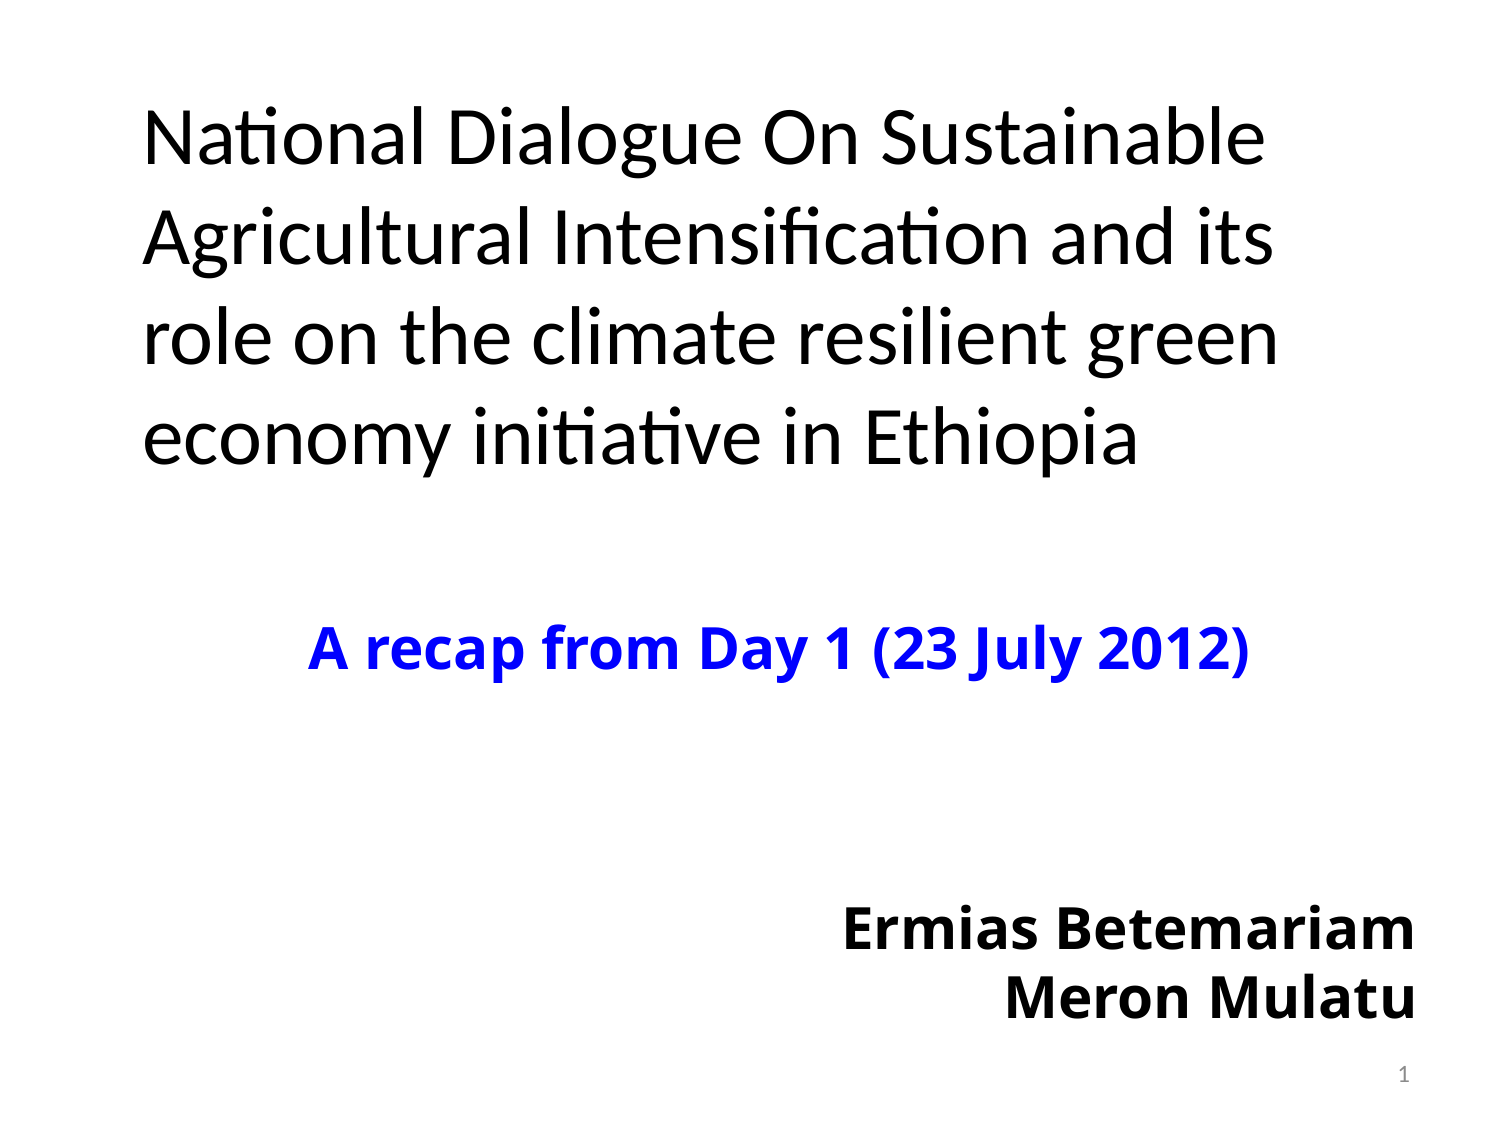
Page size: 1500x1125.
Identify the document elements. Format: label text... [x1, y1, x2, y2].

slide_number 1 [1074, 1078, 1425, 1103]
text_box National Dialogue On Sustainable Agricultural Intensification and its role on the climate resilient green economy initiative in Ethiopia A recap from Day 1 (23 July 2012) Ermias Betemariam Meron Mulatu [127, 73, 1433, 1078]
